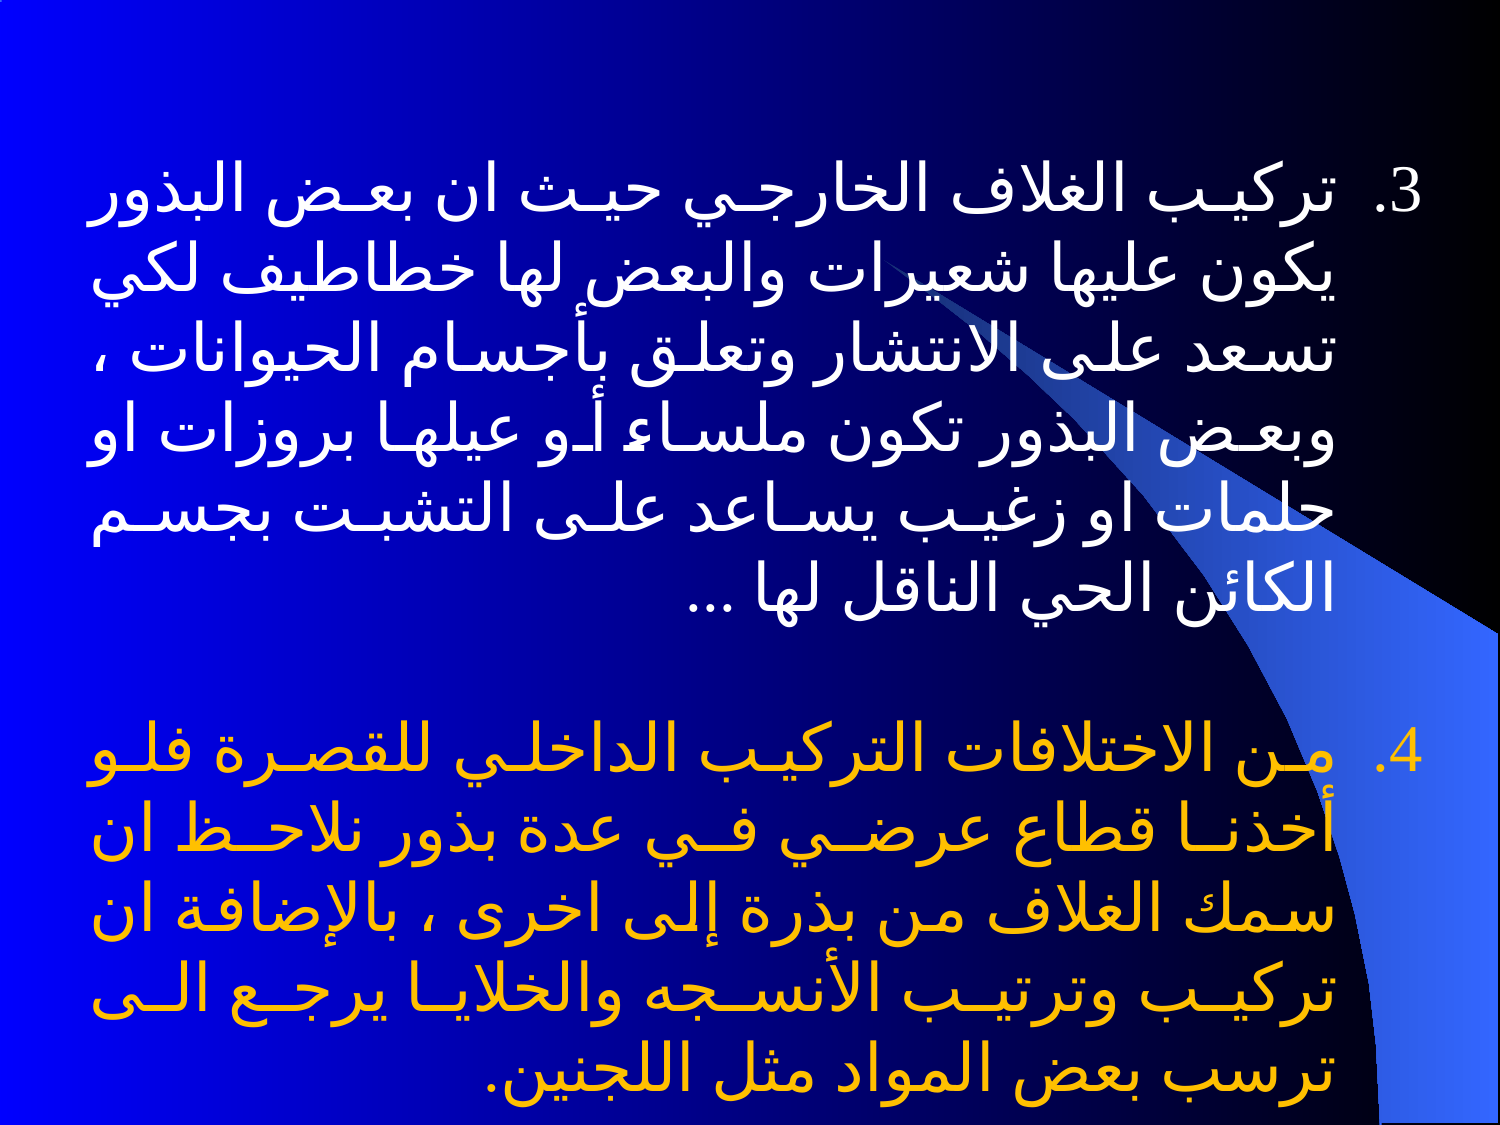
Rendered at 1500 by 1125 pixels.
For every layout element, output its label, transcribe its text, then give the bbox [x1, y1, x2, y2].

text_box تركيب الغلاف الخارجي حيث ان بعض البذور يكون عليها شعيرات والبعض لها خطاطيف لكي تسعد على الانتشار وتعلق بأجسام الحيوانات ، وبعض البذور تكون ملساء أو عيلها بروزات او حلمات او زغيب يساعد على التشبت بجسم الكائن الحي الناقل لها ... من الاختلافات التركيب الداخلي للقصرة فلو أخذنا قطاع عرضي في عدة بذور نلاحظ ان سمك الغلاف من بذرة إلى اخرى ، بالإضافة ان تركيب وترتيب الأنسجه والخلايا يرجع الى ترسب بعض المواد مثل اللجنين. [74, 137, 1438, 1125]
